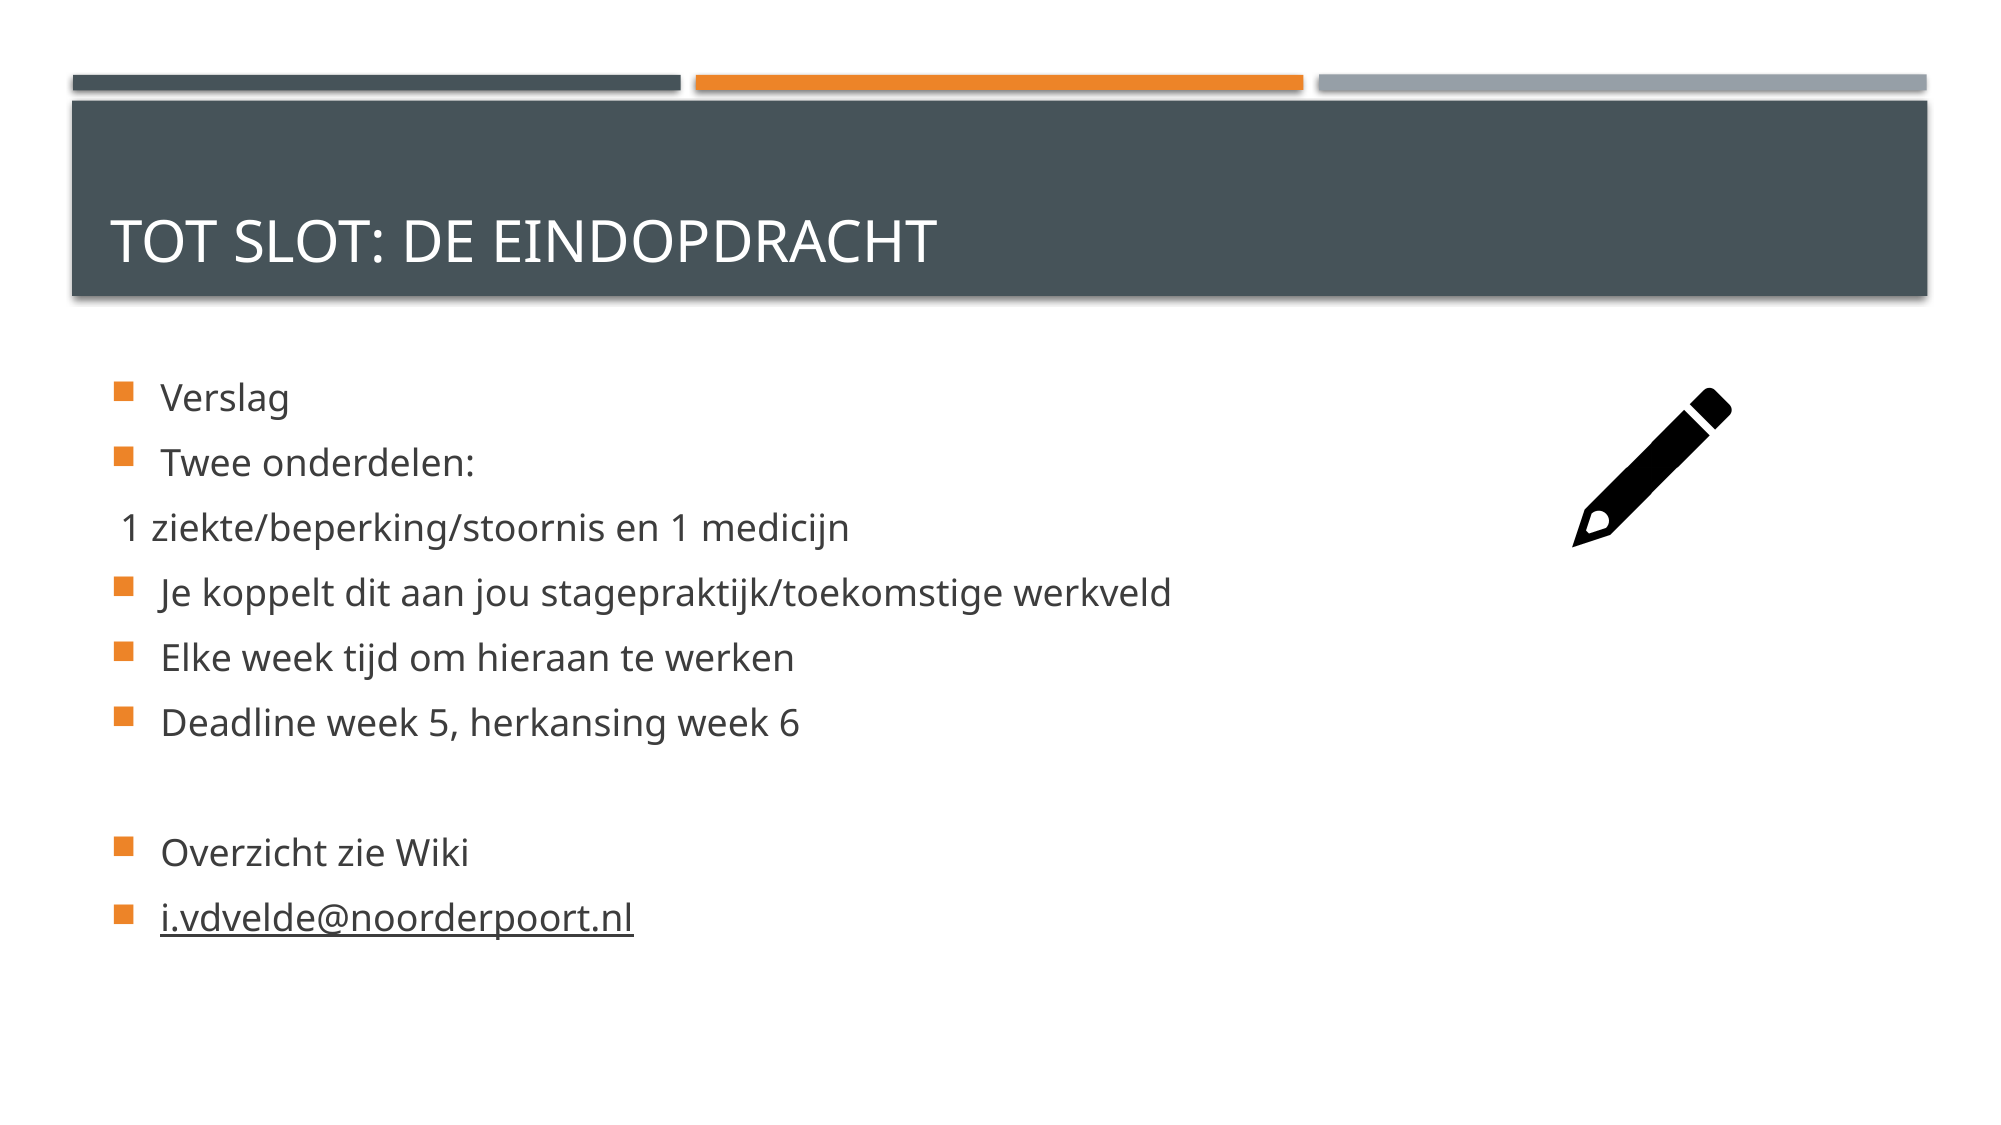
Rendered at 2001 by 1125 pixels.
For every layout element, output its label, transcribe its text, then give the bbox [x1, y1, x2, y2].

picture [1556, 371, 1748, 563]
title Tot slot: de eindopdracht [95, 115, 1905, 282]
list Verslag Twee onderdelen: 1 ziekte/beperking/stoornis en 1 medicijn Je koppelt dit aan jou stagepraktijk/toekomstige werkveld Elke week tijd om hieraan te werken Deadline week 5, herkansing week 6 Overzicht zie Wiki i.vdvelde@noorderpoort.nl [95, 357, 1905, 962]
